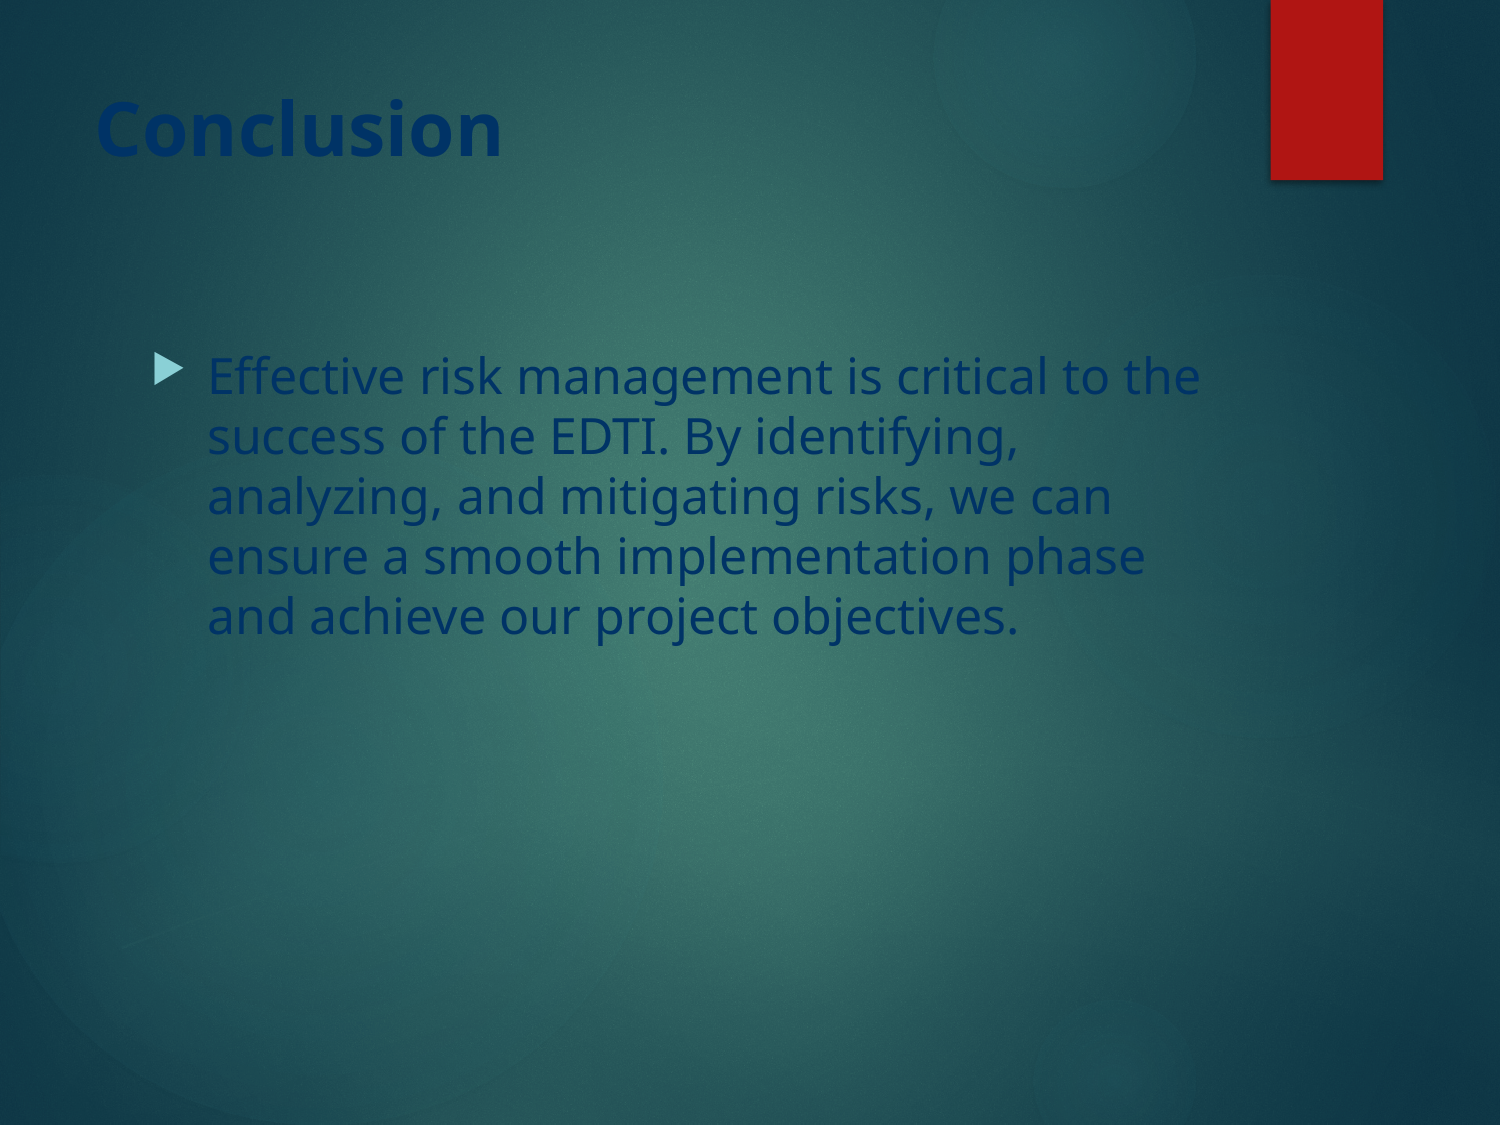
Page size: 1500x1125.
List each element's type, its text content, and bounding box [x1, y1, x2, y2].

list Effective risk management is critical to the success of the EDTI. By identifying, analyzing, and mitigating risks, we can ensure a smooth implementation phase and achieve our project objectives. [135, 336, 1237, 1025]
title Conclusion [79, 74, 1237, 304]
